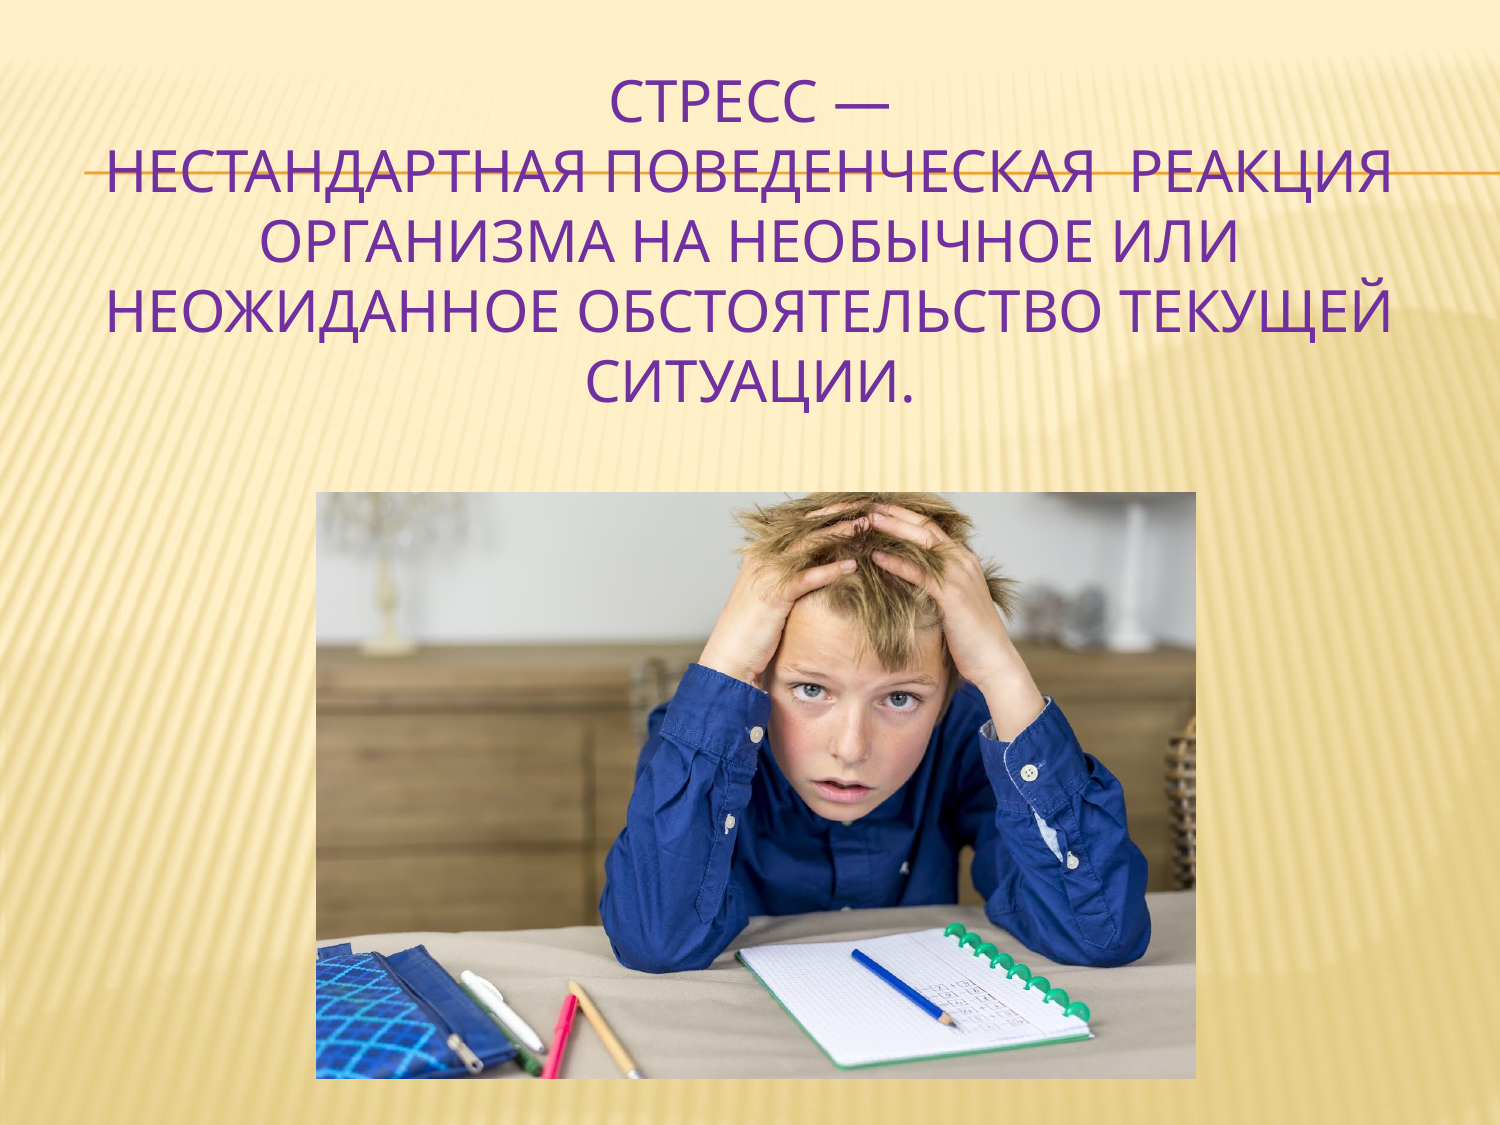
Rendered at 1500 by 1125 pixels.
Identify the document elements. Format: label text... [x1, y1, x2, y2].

picture [316, 491, 1196, 1080]
title Стресс — нестандартная поведенческая реакция организма на необычное или неожиданное обстоятельство текущей ситуации. [75, 45, 1425, 434]
